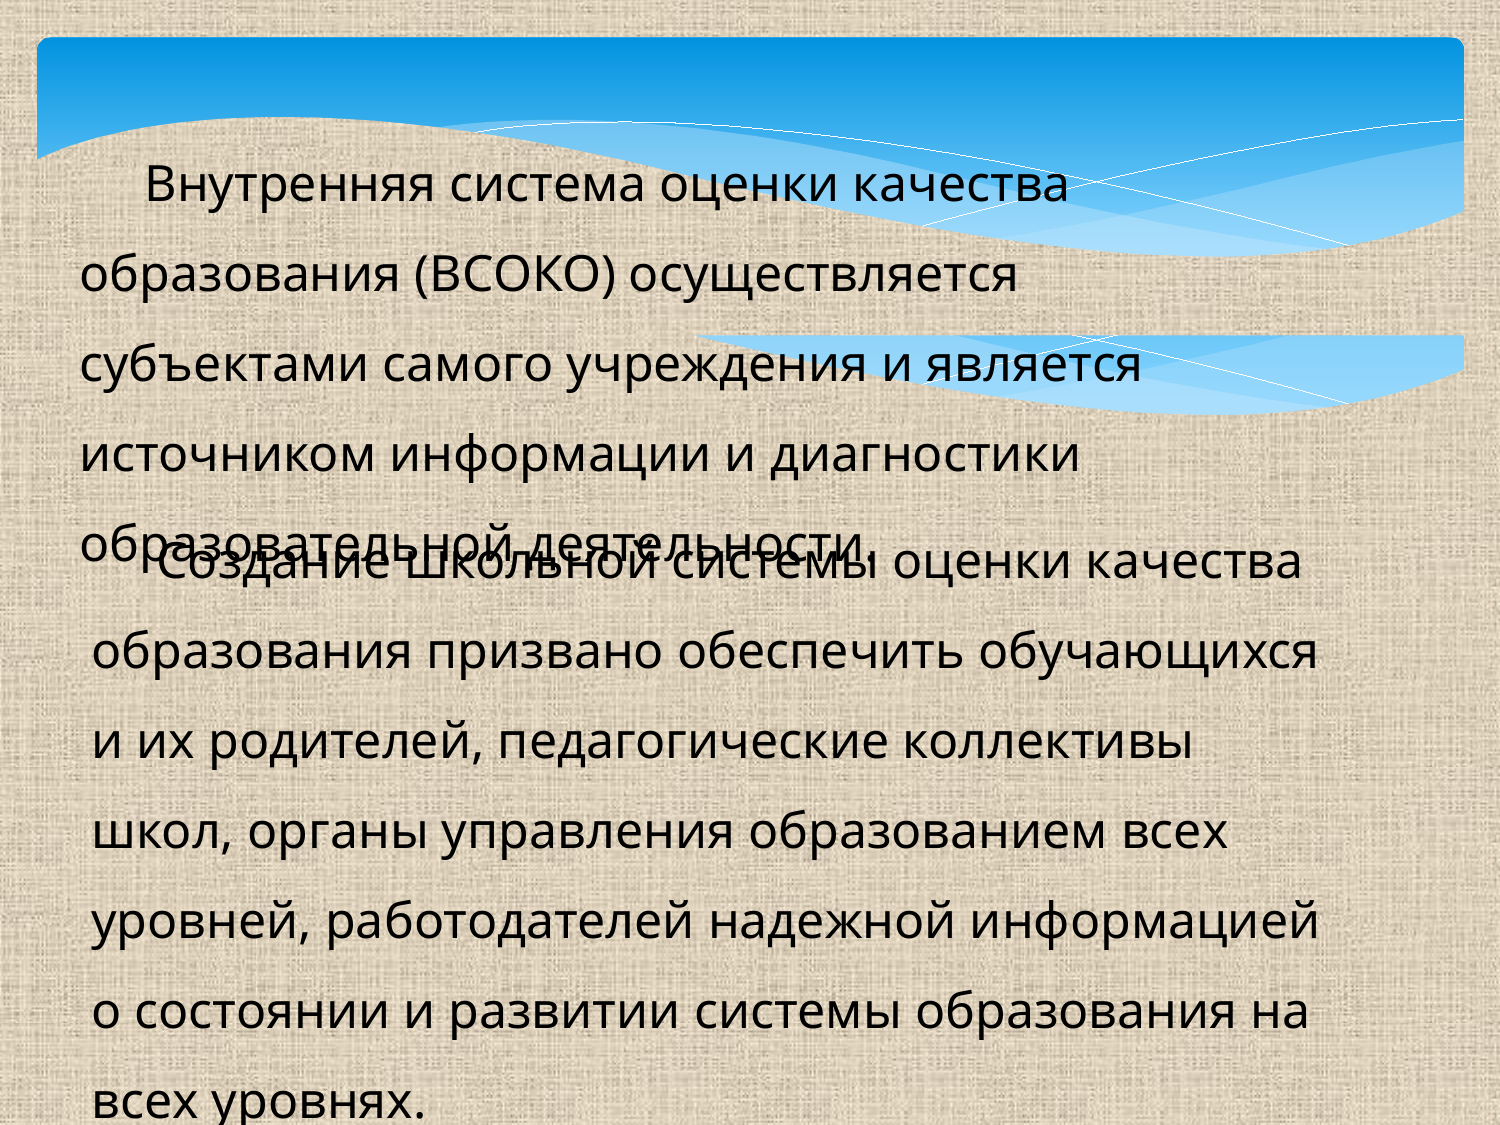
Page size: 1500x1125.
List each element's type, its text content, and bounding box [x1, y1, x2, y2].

text_box Создание школьной системы оценки качества образования призвано обеспечить обучающихся и их родителей, педагогические коллективы школ, органы управления образованием всех уровней, работодателей надежной информацией о состоянии и развитии системы образования на всех уровнях. [76, 491, 1341, 1125]
picture [0, 0, 1500, 1125]
text_box Внутренняя система оценки качества образования (ВСОКО) осуществляется субъектами самого учреждения и является источником информации и диагностики образовательной деятельности. [64, 113, 1329, 579]
